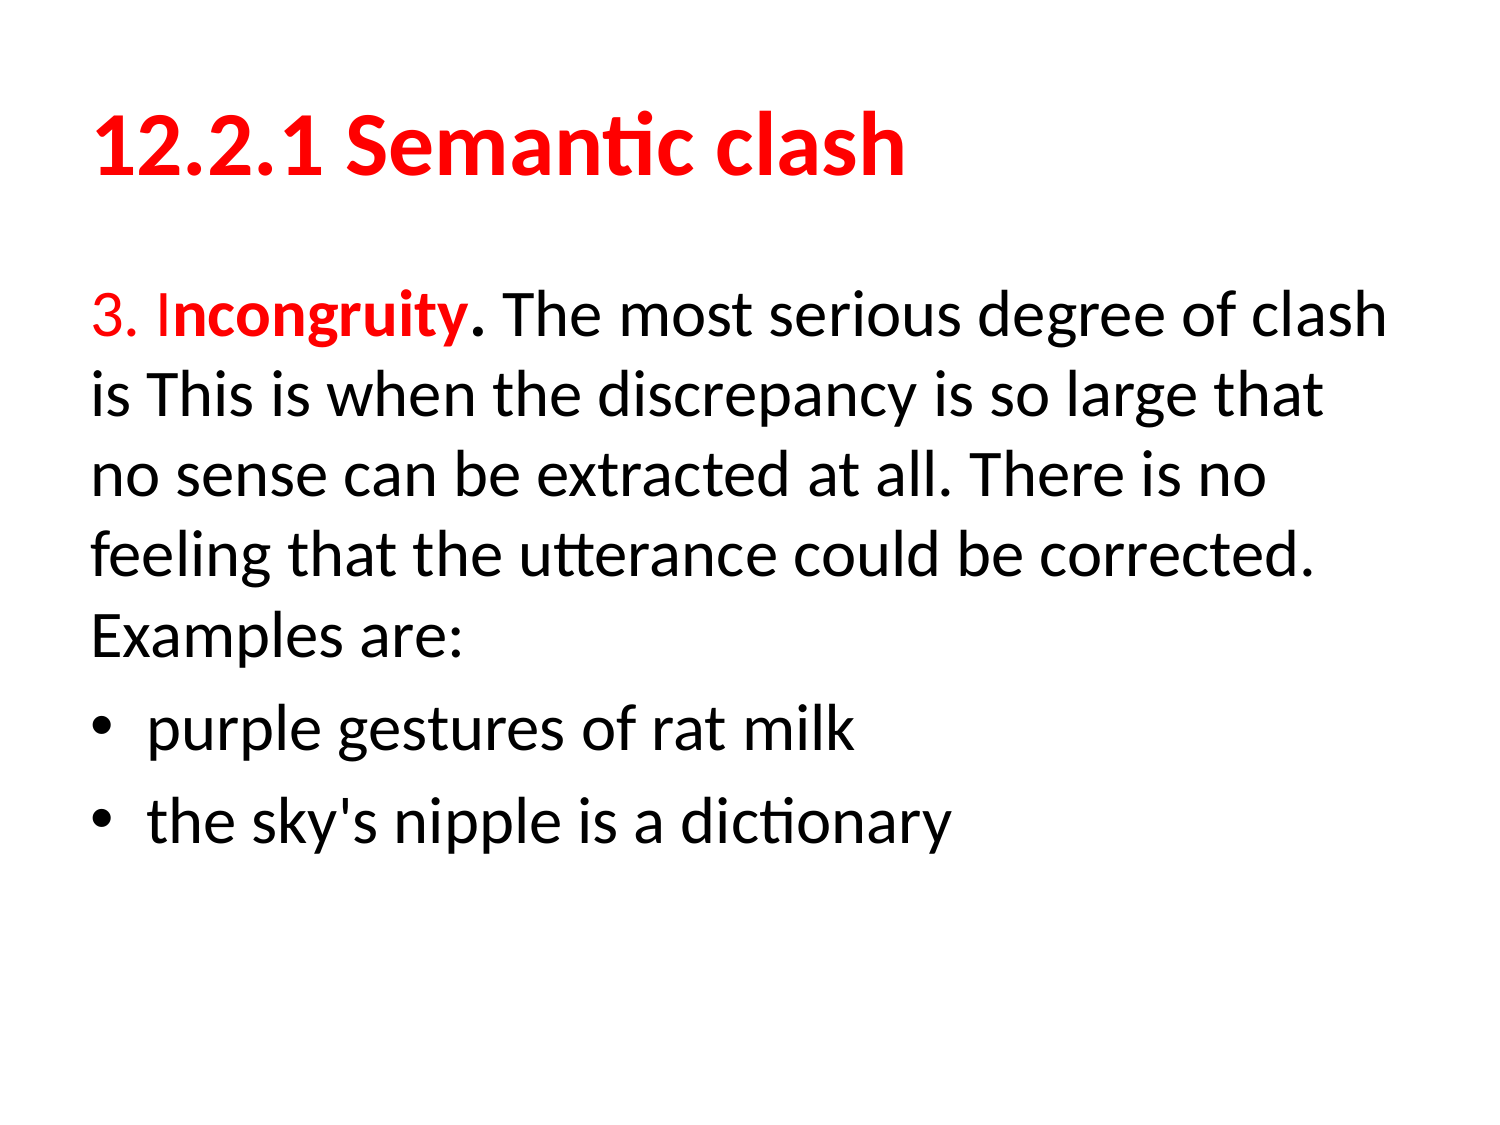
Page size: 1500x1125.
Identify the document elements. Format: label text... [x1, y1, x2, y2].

title 12.2.1 Semantic clash [75, 45, 1425, 233]
list 3. Incongruity. The most serious degree of clash is This is when the discrepancy is so large that no sense can be extracted at all. There is no feeling that the utterance could be corrected. Examples are: purple gestures of rat milk the sky's nipple is a dictionary [75, 262, 1425, 1005]
